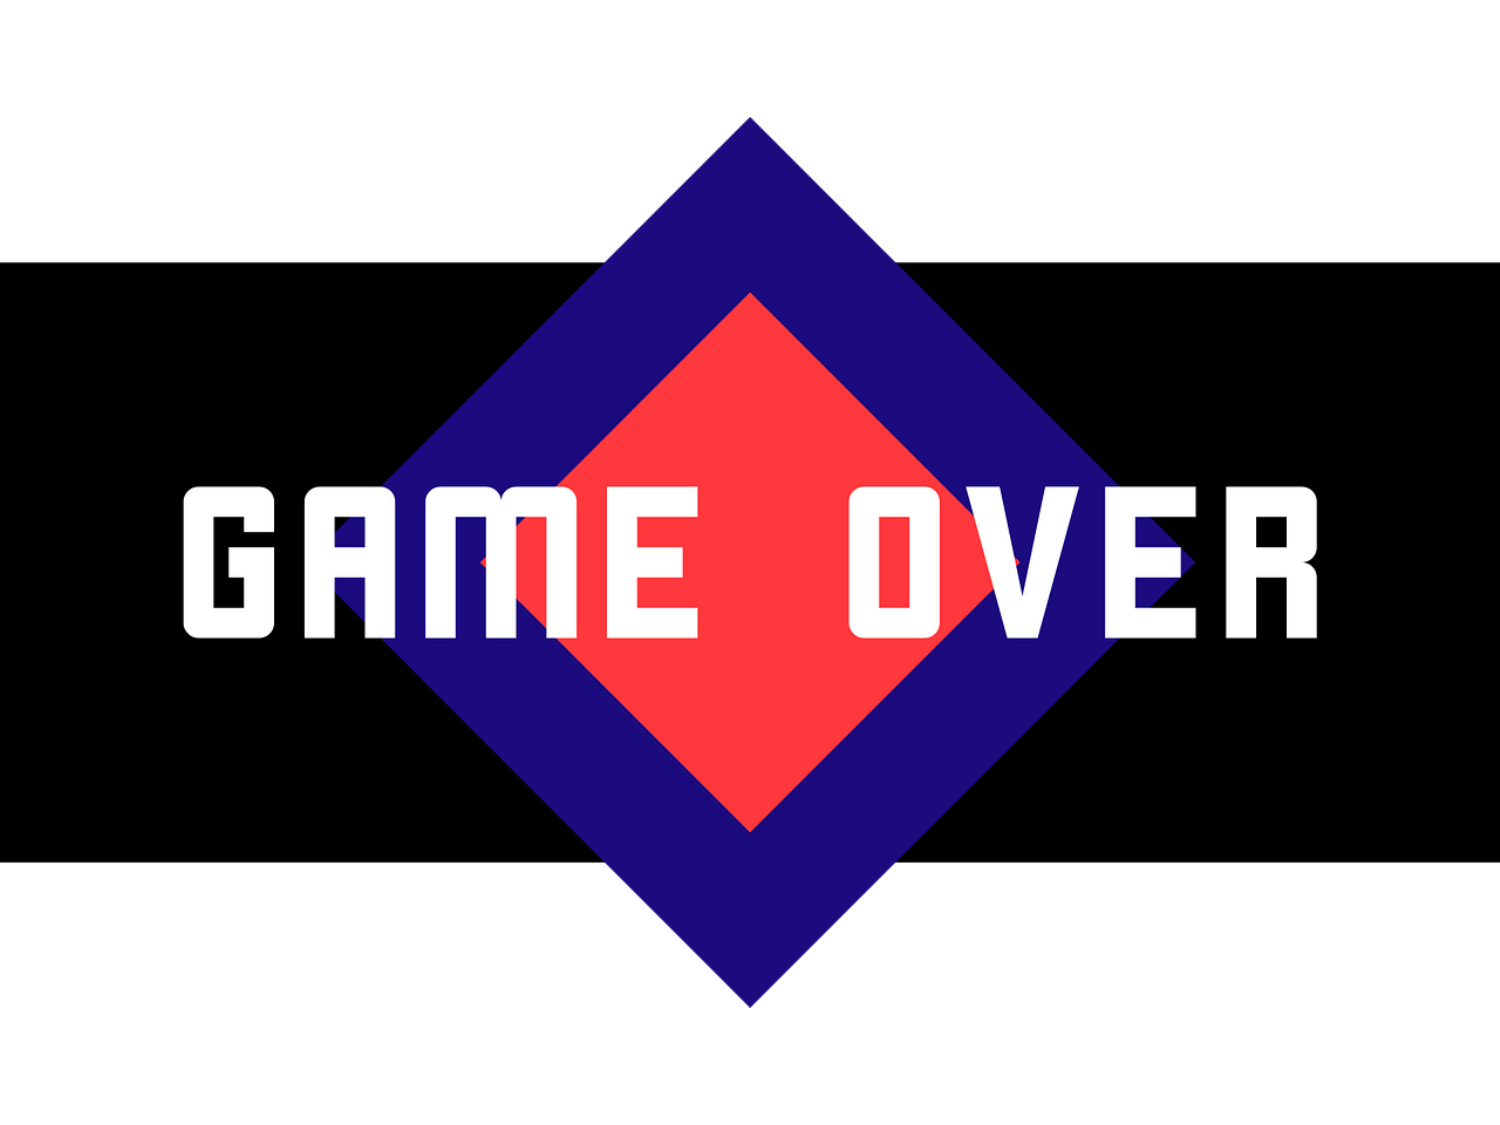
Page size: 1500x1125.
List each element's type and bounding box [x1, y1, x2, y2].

picture [0, 116, 1500, 1008]
